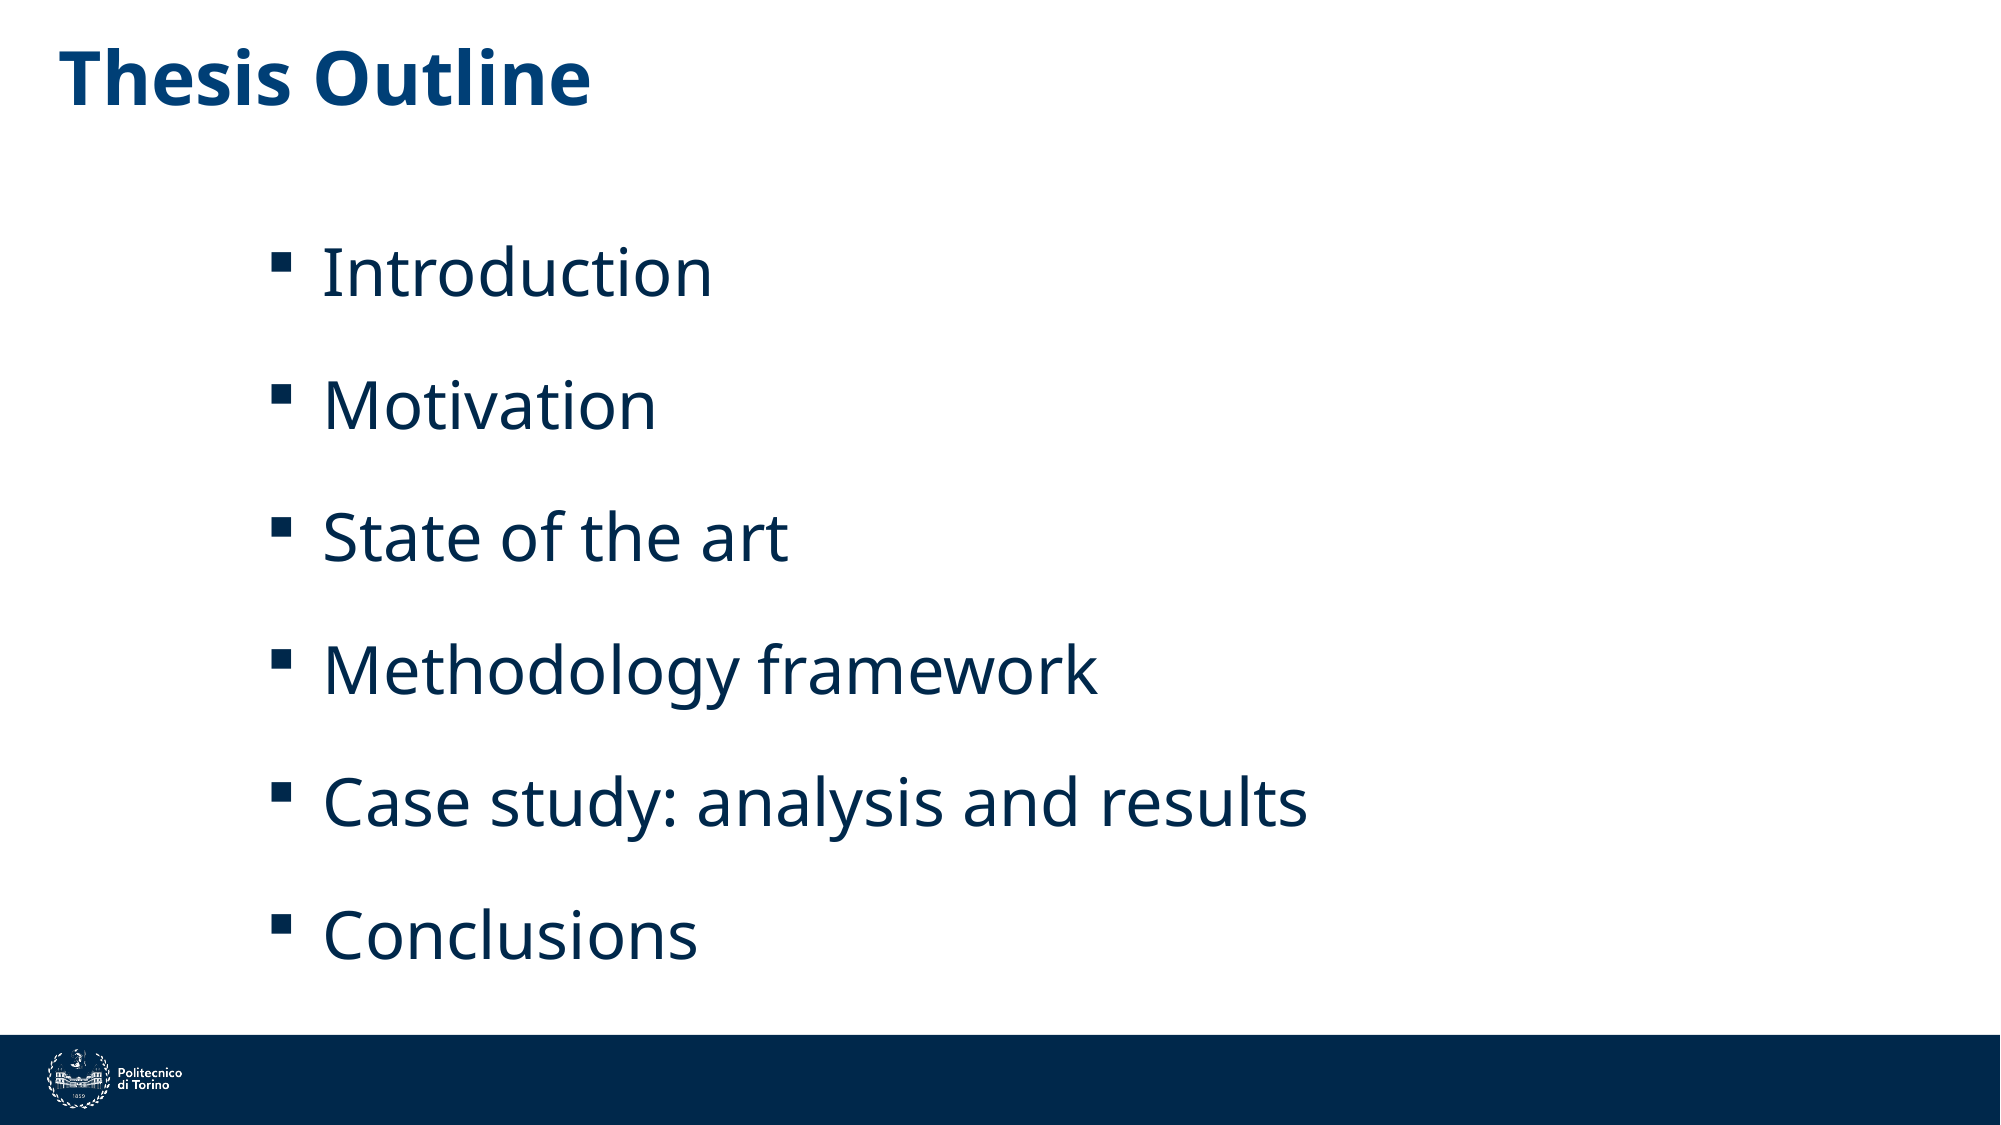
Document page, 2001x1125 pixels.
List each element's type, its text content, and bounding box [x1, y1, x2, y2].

list Introduction Motivation State of the art Methodology framework Case study: analysis and results Conclusions [251, 182, 1949, 951]
picture [47, 1049, 182, 1109]
title Thesis Outline [43, 29, 1958, 207]
